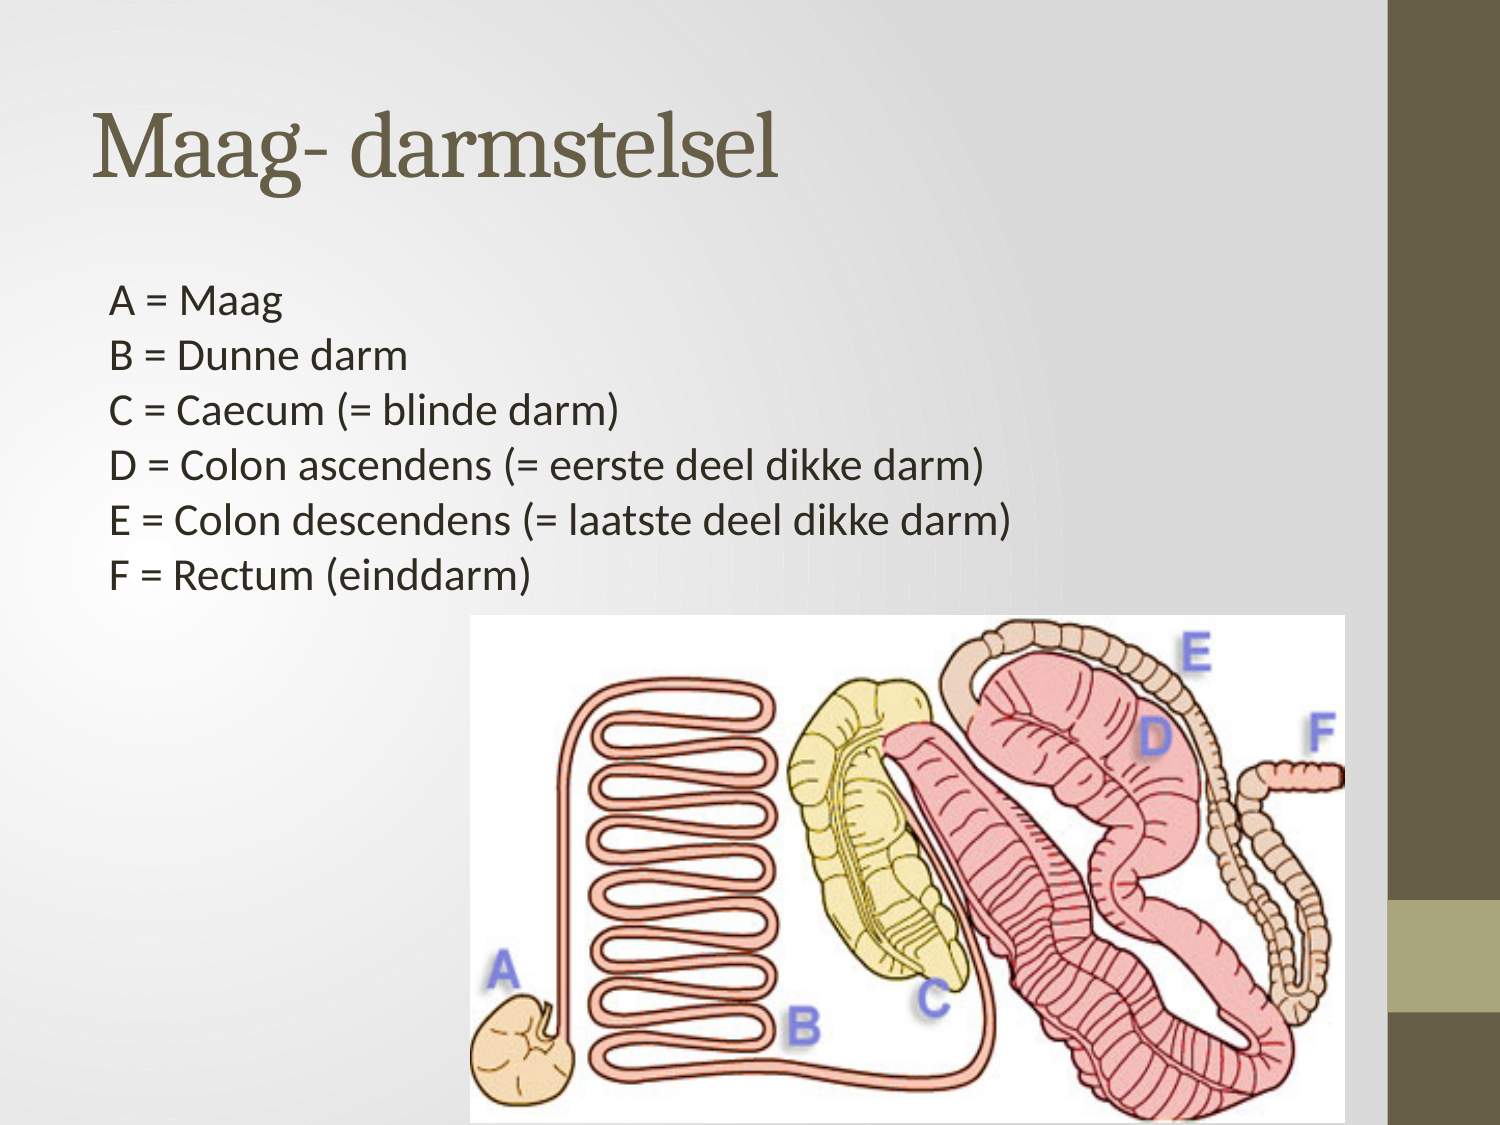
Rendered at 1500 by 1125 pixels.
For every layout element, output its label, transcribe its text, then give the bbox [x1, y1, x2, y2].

title Maag- darmstelsel [75, 45, 1325, 233]
picture [470, 614, 1346, 1124]
list A = Maag B = Dunne darm C = Caecum (= blinde darm) D = Colon ascendens (= eerste deel dikke darm) E = Colon descendens (= laatste deel dikke darm) F = Rectum (einddarm) [75, 262, 1325, 1050]
